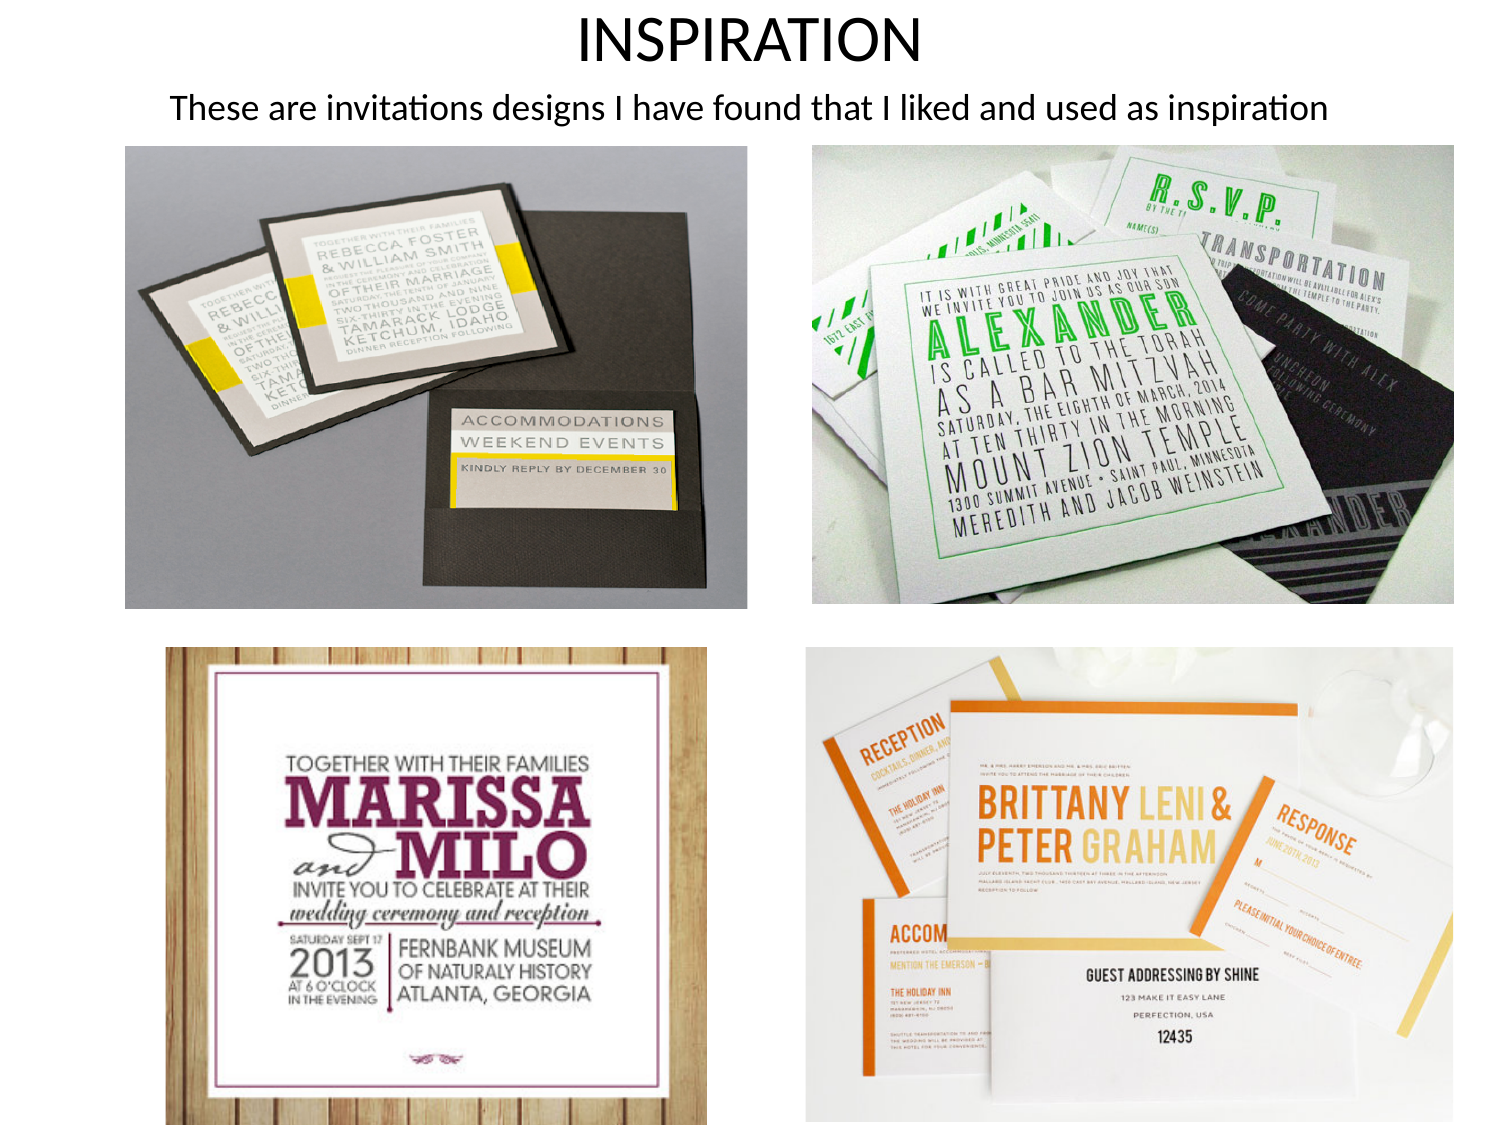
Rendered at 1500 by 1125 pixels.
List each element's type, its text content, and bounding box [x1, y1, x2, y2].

picture [812, 145, 1454, 604]
picture [165, 646, 708, 1125]
list INSPIRATION These are invitations designs I have found that I liked and used as inspiration [0, 0, 1500, 607]
picture [124, 146, 748, 610]
picture [805, 646, 1454, 1123]
